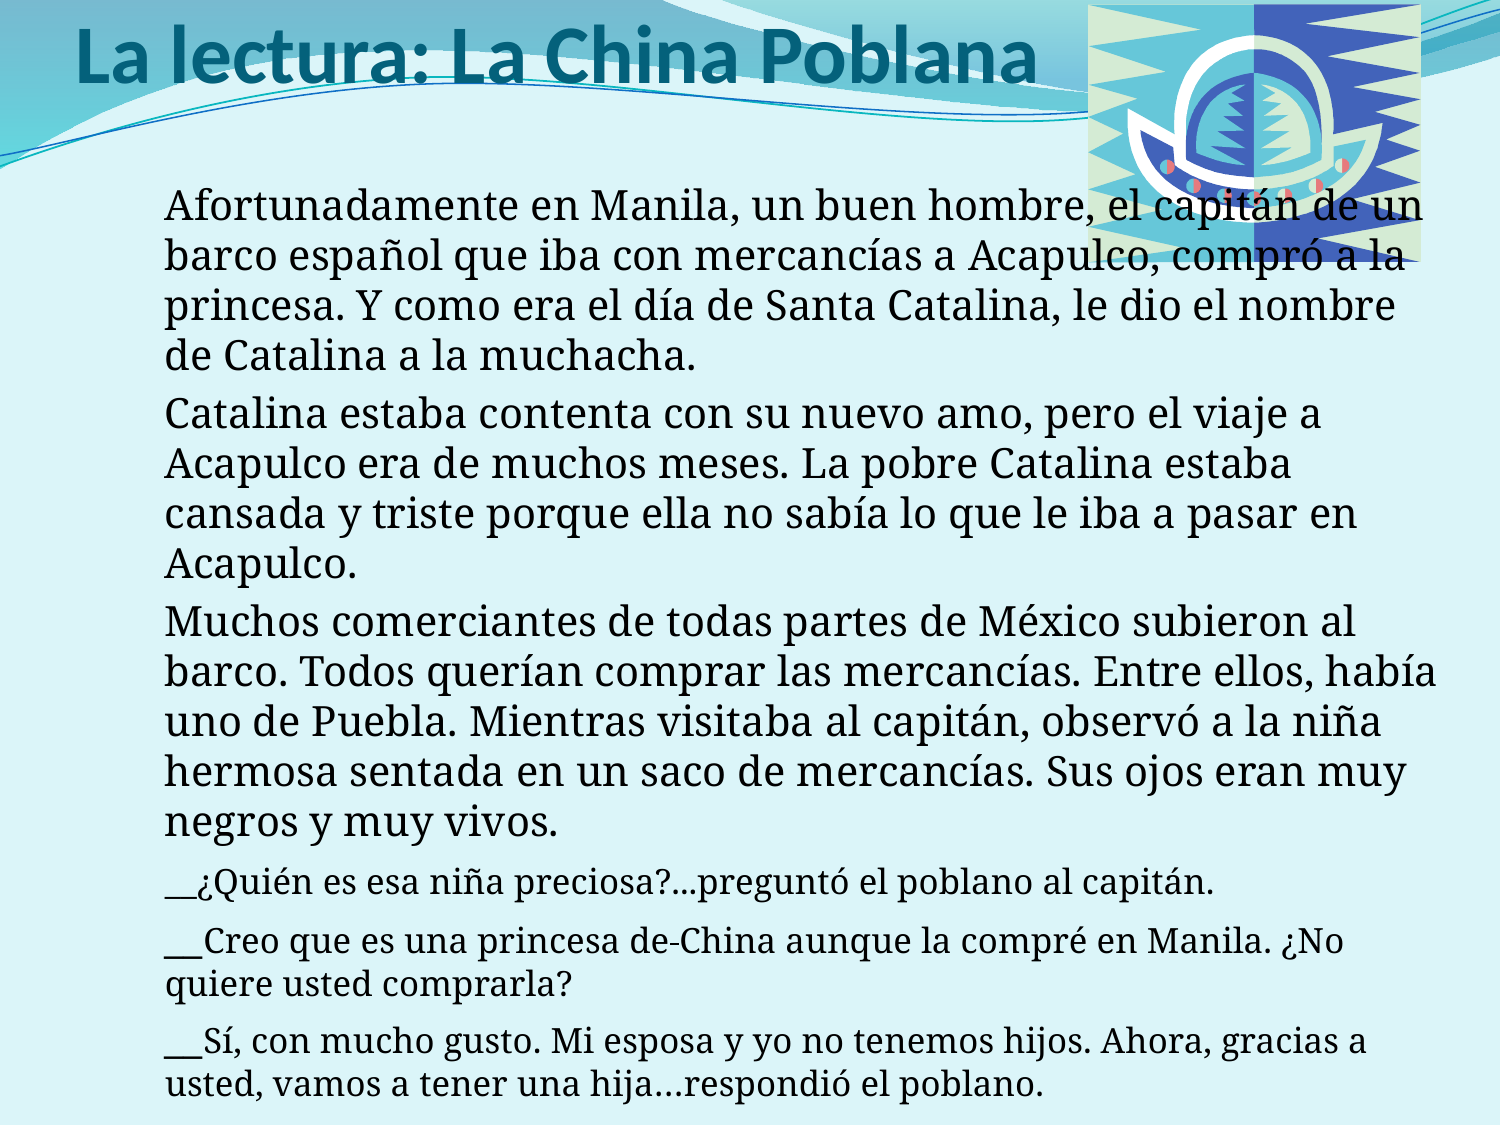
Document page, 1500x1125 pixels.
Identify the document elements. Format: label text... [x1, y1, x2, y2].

title La lectura: La China Poblana [74, 0, 1087, 101]
picture [1087, 0, 1426, 267]
list Afortunadamente en Manila, un buen hombre, el capitán de un barco español que iba con mercancías a Acapulco, compró a la princesa. Y como era el día de Santa Catalina, le dio el nombre de Catalina a la muchacha. Catalina estaba contenta con su nuevo amo, pero el viaje a Acapulco era de muchos meses. La pobre Catalina estaba cansada y triste porque ella no sabía lo que le iba a pasar en Acapulco. Muchos comerciantes de todas partes de México subieron al barco. Todos querían comprar las mercancías. Entre ellos, había uno de Puebla. Mientras visitaba al capitán, observó a la niña hermosa sentada en un saco de mercancías. Sus ojos eran muy negros y muy vivos. __¿Quién es esa niña preciosa?...preguntó el poblano al capitán. __Creo que es una princesa de China aunque la compré en Manila. ¿No quiere usted comprarla? __Sí, con mucho gusto. Mi esposa y yo no tenemos hijos. Ahora, gracias a usted, vamos a tener una hija…respondió el poblano. [112, 87, 1463, 1125]
